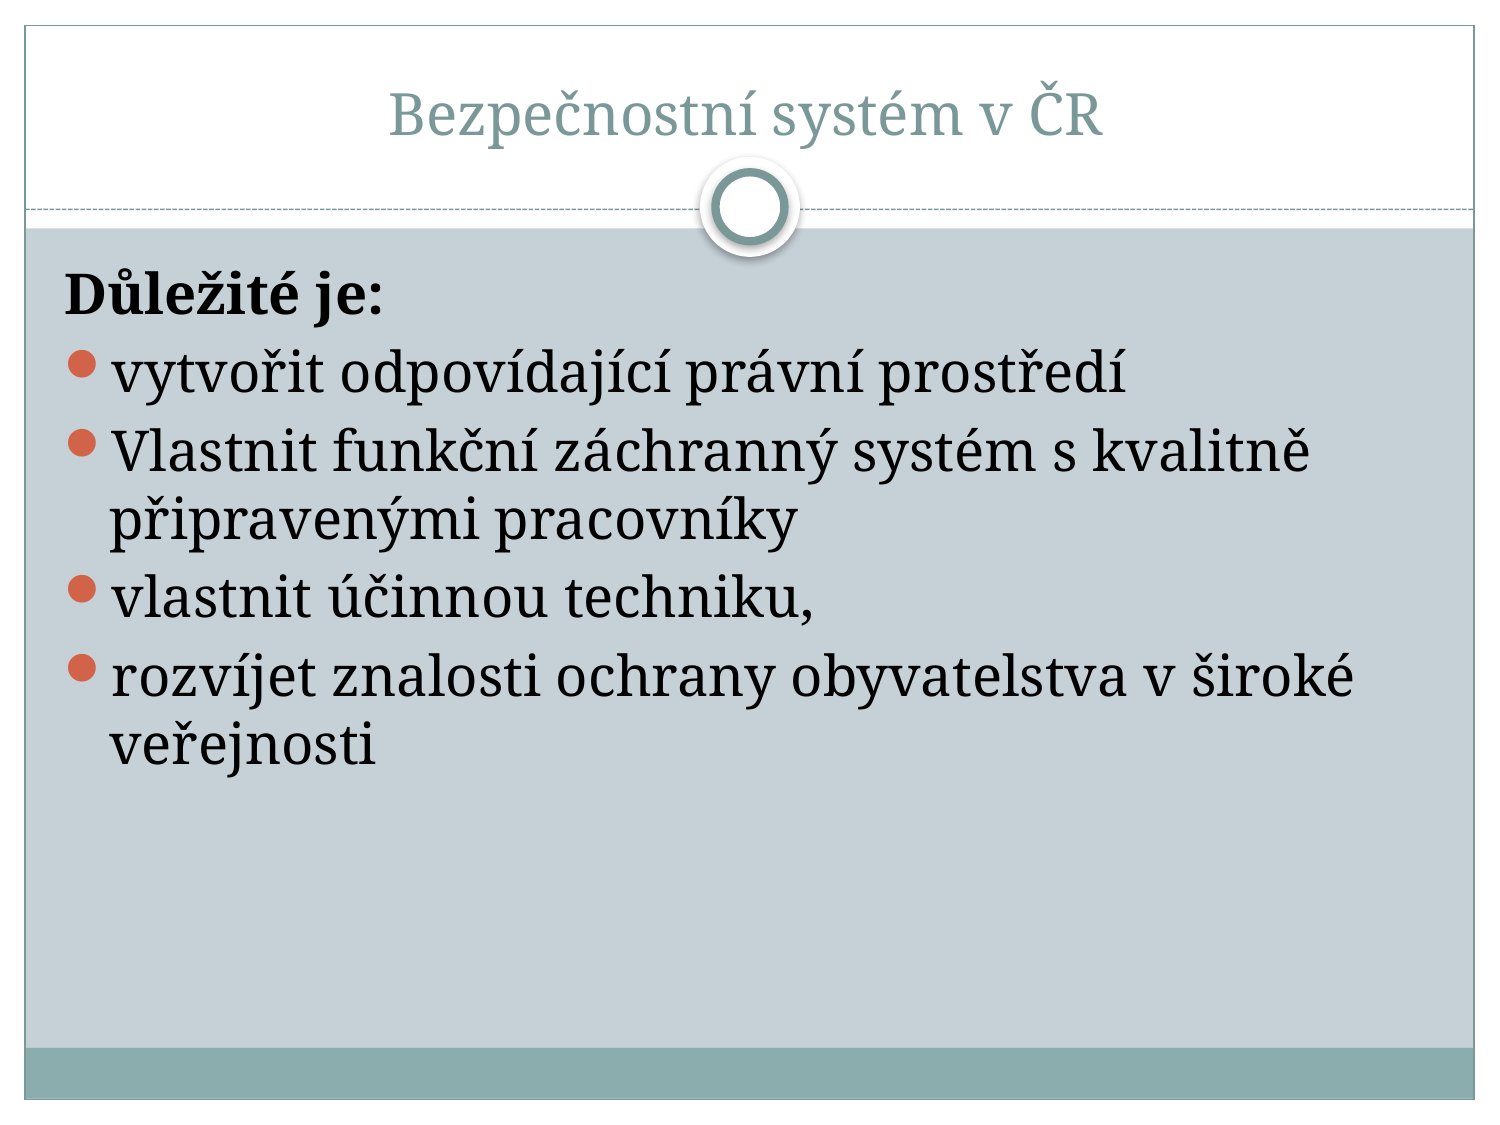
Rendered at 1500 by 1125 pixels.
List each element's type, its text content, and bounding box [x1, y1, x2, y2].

title Bezpečnostní systém v ČR [64, 54, 1426, 155]
list Důležité je: vytvořit odpovídající právní prostředí Vlastnit funkční záchranný systém s kvalitně připravenými pracovníky vlastnit účinnou techniku, rozvíjet znalosti ochrany obyvatelstva v široké veřejnosti [49, 250, 1445, 1001]
